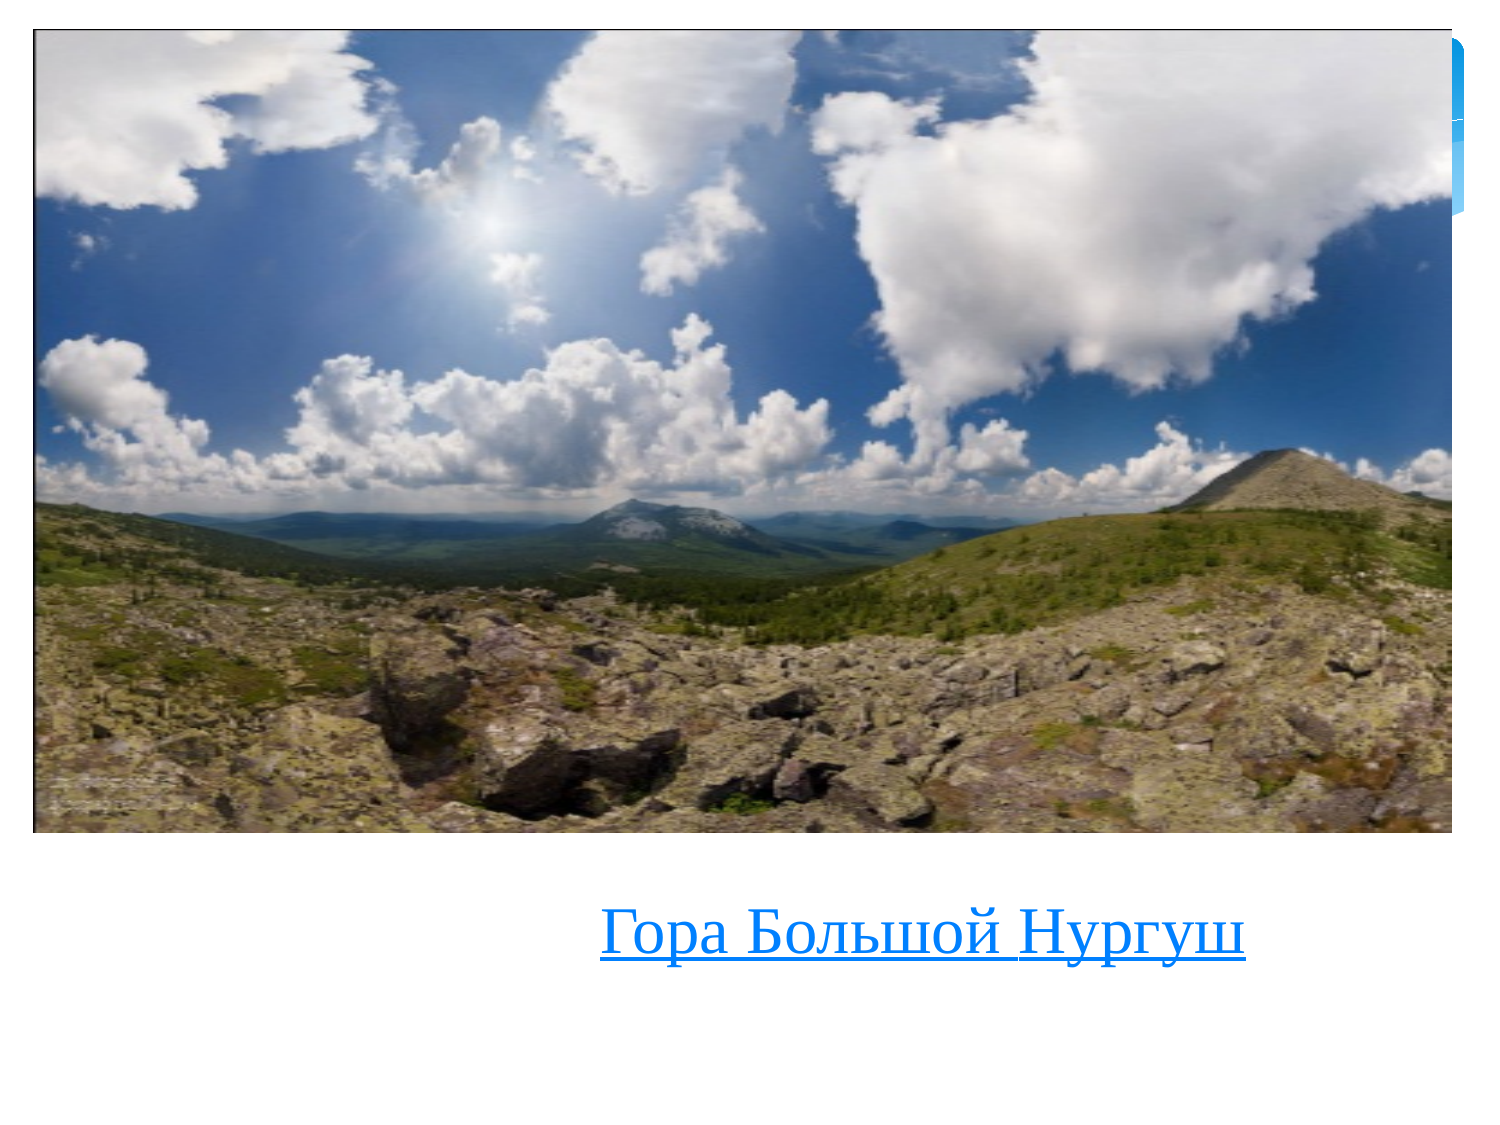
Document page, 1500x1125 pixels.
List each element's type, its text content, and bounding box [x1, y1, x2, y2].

text_box Гора Большой Нургуш [585, 842, 1451, 974]
picture [33, 29, 1452, 834]
